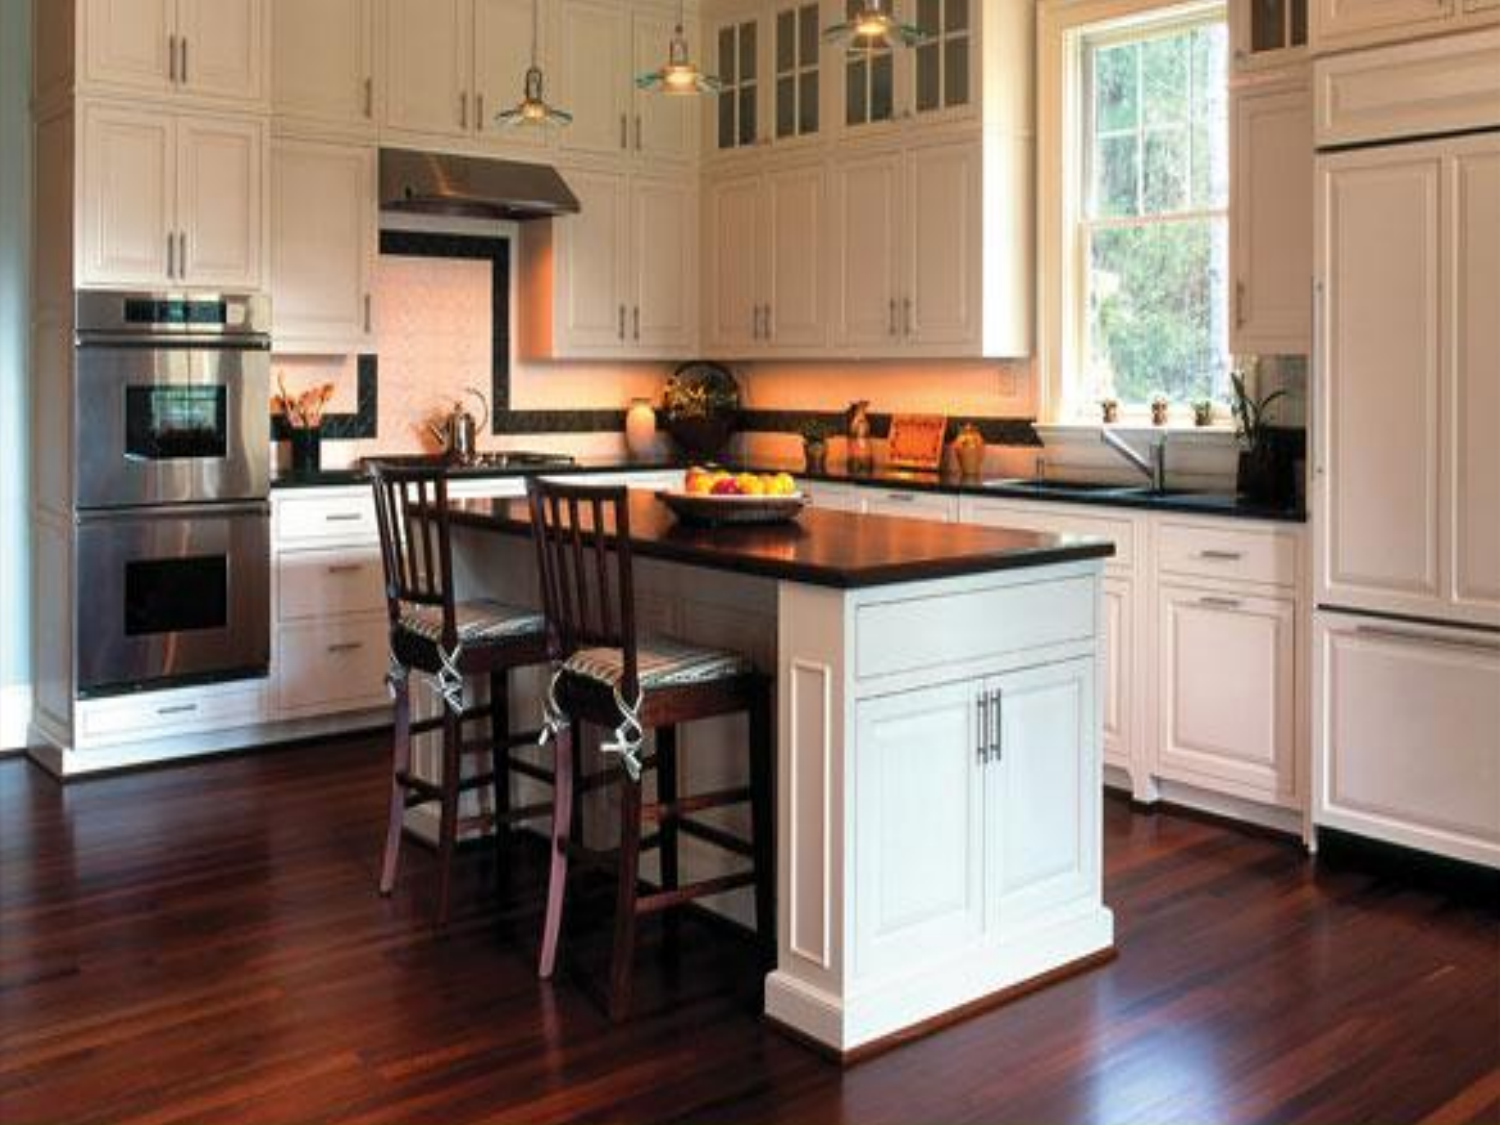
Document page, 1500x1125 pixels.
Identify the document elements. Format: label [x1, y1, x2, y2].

text_box [0, 0, 1500, 1125]
